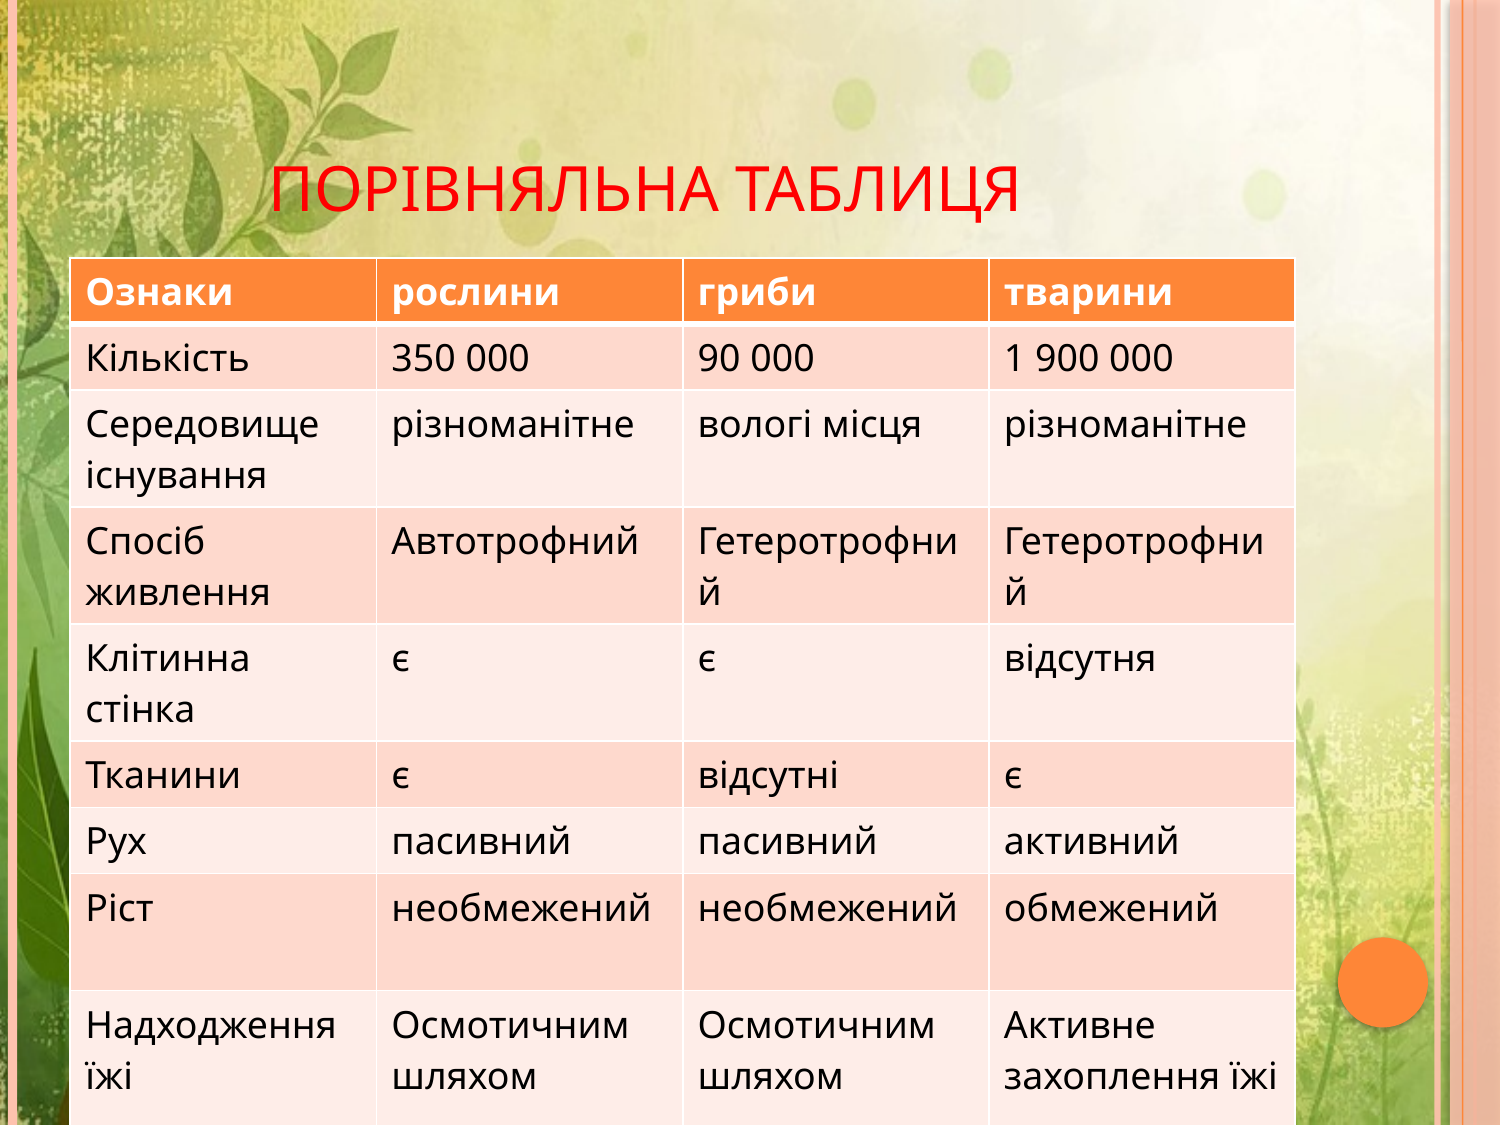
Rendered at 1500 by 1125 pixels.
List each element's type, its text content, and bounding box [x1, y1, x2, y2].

table_cell є [377, 742, 682, 807]
table_cell Тканини [71, 742, 376, 807]
table_cell Клітинна стінка [71, 625, 376, 740]
table_header рослини [377, 259, 682, 321]
table_cell необмежений [684, 874, 988, 990]
table_cell обмежений [990, 874, 1294, 990]
table_cell 90 000 [684, 327, 988, 389]
table_cell є [377, 625, 682, 740]
table_cell Осмотичним шляхом [377, 991, 682, 1125]
table_cell необмежений [377, 874, 682, 990]
picture [0, 0, 7, 1125]
table_header гриби [684, 259, 988, 321]
title Порівняльна таблиця [253, 45, 1300, 232]
table_cell відсутні [684, 742, 988, 807]
table_header Ознаки [71, 259, 376, 321]
table_cell відсутня [990, 625, 1294, 740]
table_cell пасивний [684, 808, 988, 873]
table_cell вологі місця [684, 391, 988, 506]
table_cell Кількість [71, 327, 376, 389]
table_cell 350 000 [377, 327, 682, 389]
table_cell Середовище існування [71, 391, 376, 506]
table_cell активний [990, 808, 1294, 873]
table_cell 1 900 000 [990, 327, 1294, 389]
table_cell різноманітне [990, 391, 1294, 506]
table_cell Гетеротрофний [684, 508, 988, 623]
table_cell Активне захоплення їжі [990, 991, 1294, 1125]
picture [1441, 0, 1449, 1125]
table_cell Осмотичним шляхом [684, 991, 988, 1125]
table_cell Ріст [71, 874, 376, 990]
table_cell різноманітне [377, 391, 682, 506]
table_cell є [684, 625, 988, 740]
picture [18, 0, 1434, 1125]
table_cell пасивний [377, 808, 682, 873]
table_cell Надходження їжі [71, 991, 376, 1125]
table_header тварини [990, 259, 1294, 321]
table_cell Спосіб живлення [71, 508, 376, 623]
table_cell Гетеротрофний [990, 508, 1294, 623]
table_cell Автотрофний [377, 508, 682, 623]
table_cell Рух [71, 808, 376, 873]
table_cell є [990, 742, 1294, 807]
